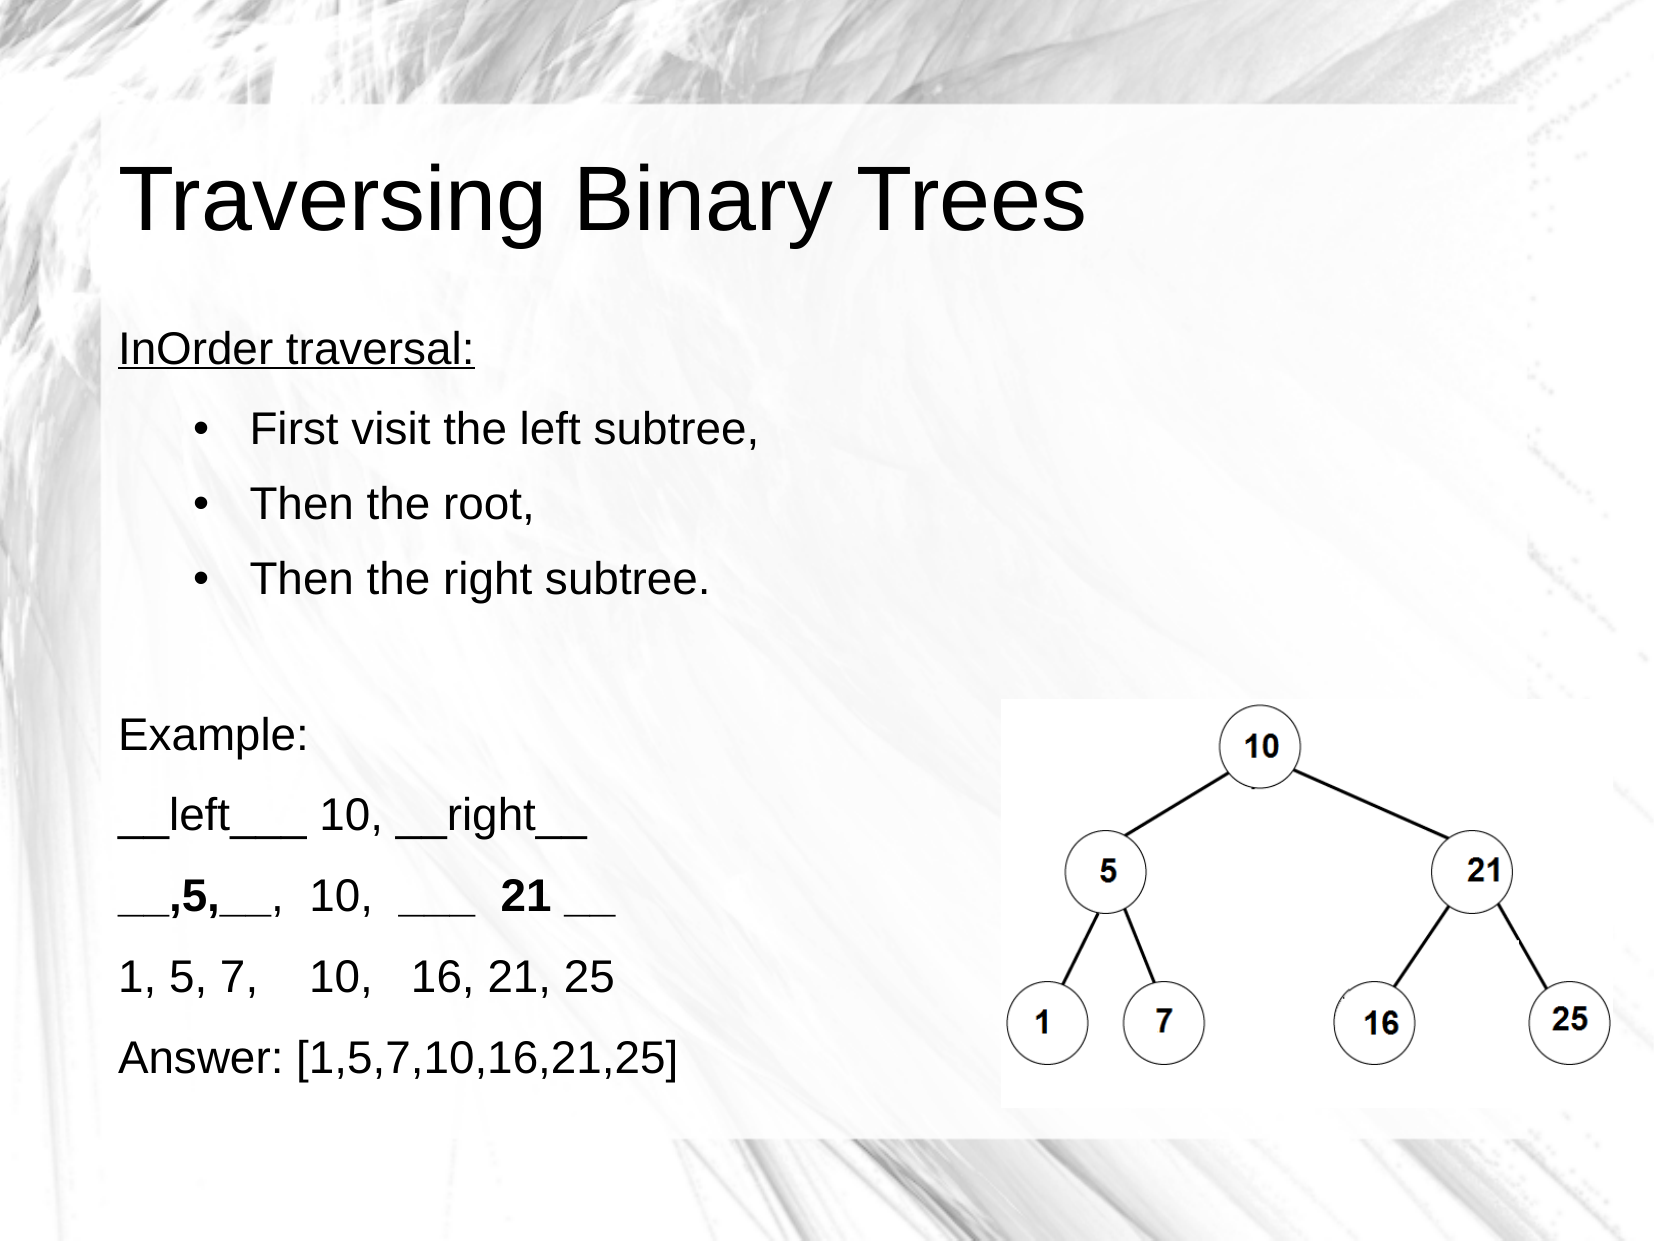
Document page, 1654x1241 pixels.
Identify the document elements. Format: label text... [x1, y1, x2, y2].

list InOrder traversal: First visit the left subtree, Then the root, Then the right subtree. Example: __left___ 10, __right__ __,5,__, 10, ___ 21 __ 1, 5, 7, 10, 16, 21, 25 Answer: [1,5,7,10,16,21,25] [118, 319, 1571, 1109]
picture [0, 0, 1654, 1241]
title Traversing Binary Trees [118, 93, 1506, 299]
